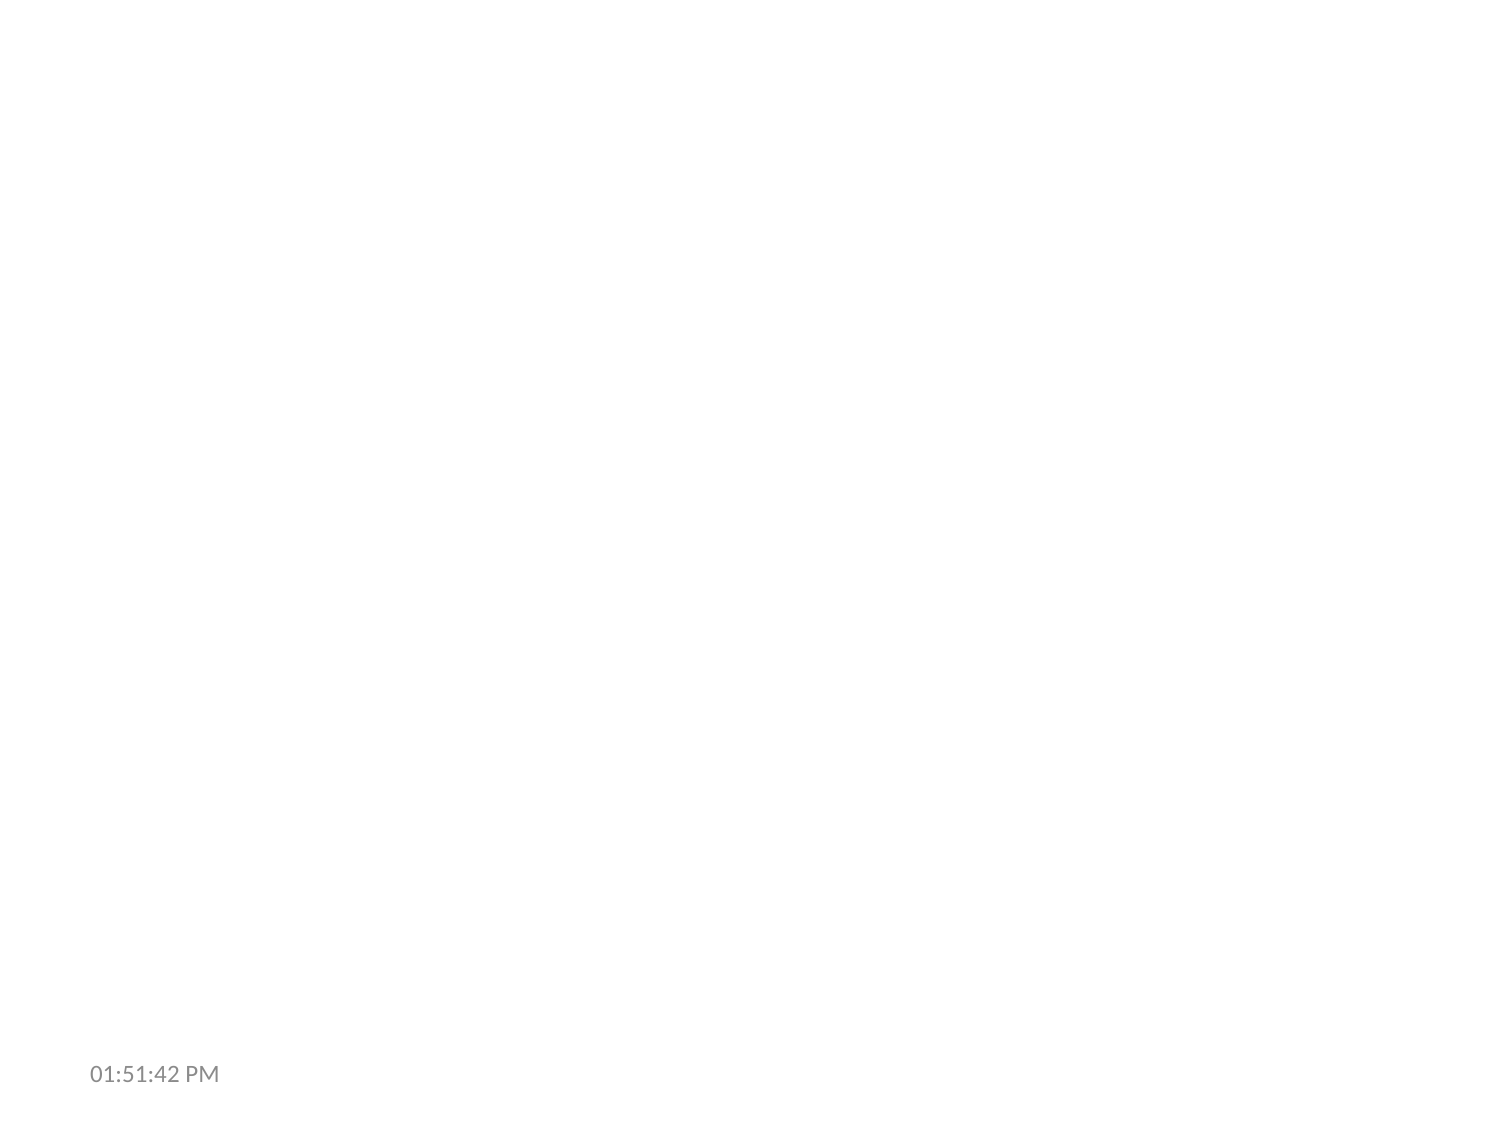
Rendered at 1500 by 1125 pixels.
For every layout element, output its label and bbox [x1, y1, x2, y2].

slide_number [75, 1042, 425, 1103]
